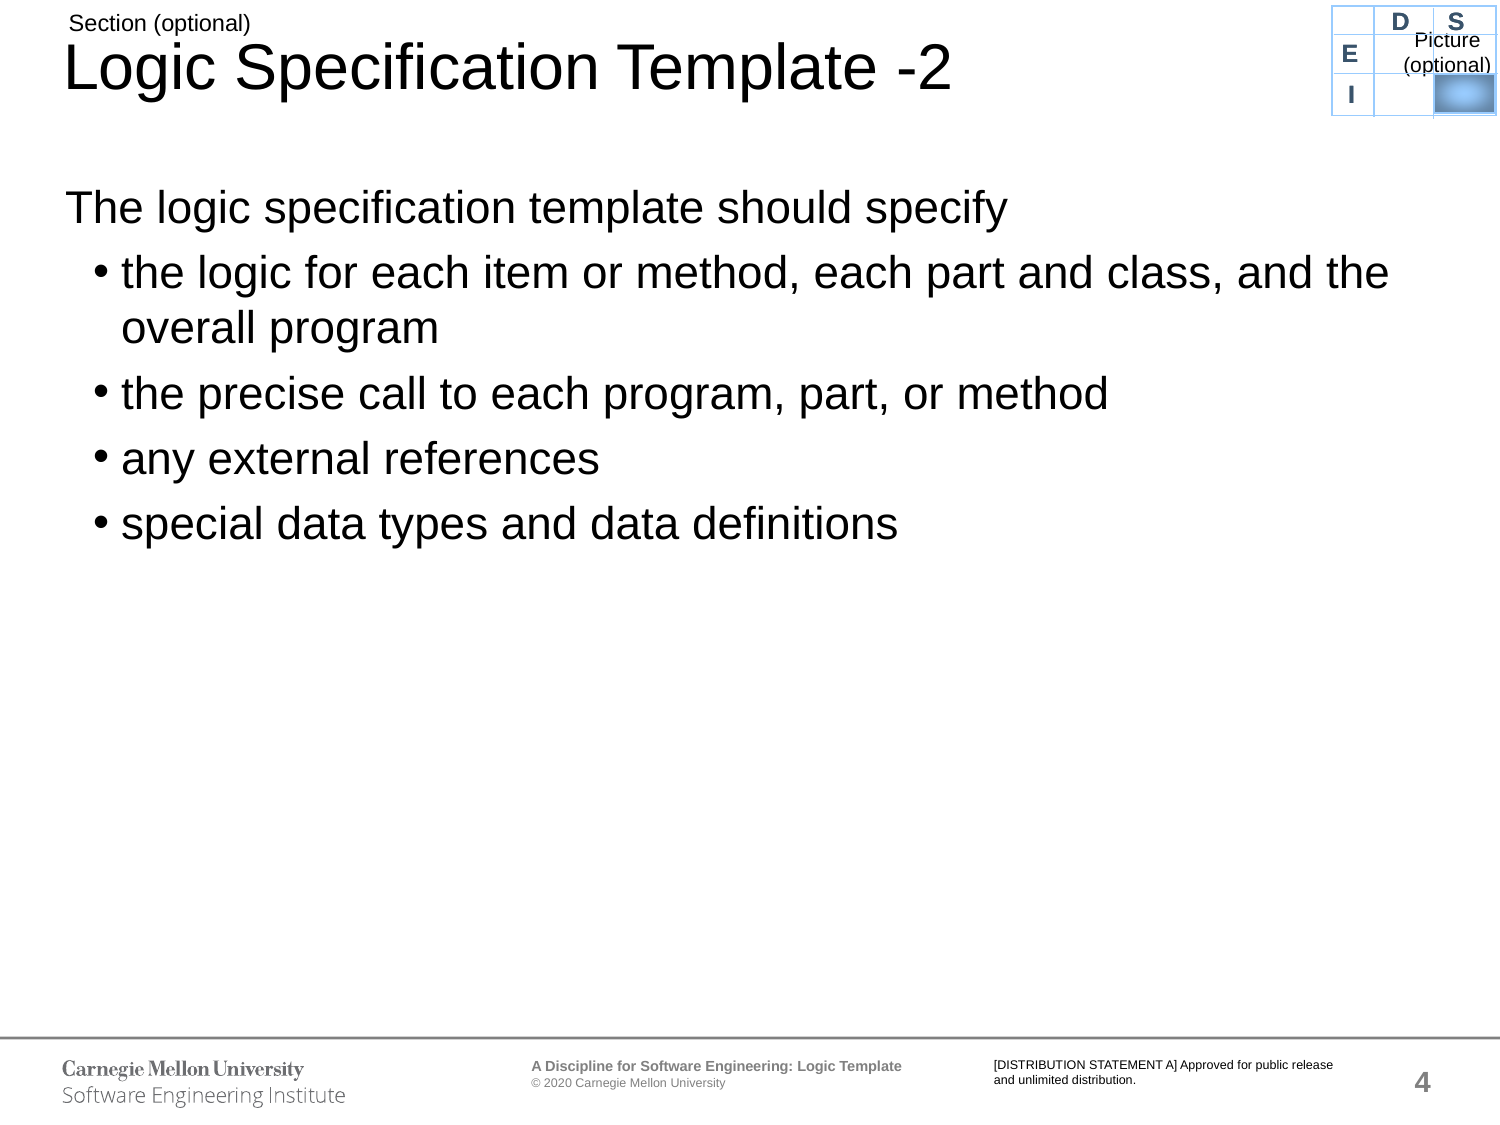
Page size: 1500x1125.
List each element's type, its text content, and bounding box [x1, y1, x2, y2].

picture [1330, 0, 1500, 122]
list The logic specification template should specify the logic for each item or method, each part and class, and the overall program the precise call to each program, part, or method any external references special data types and data definitions [51, 171, 1432, 734]
title Logic Specification Template -2 [48, 29, 1242, 108]
